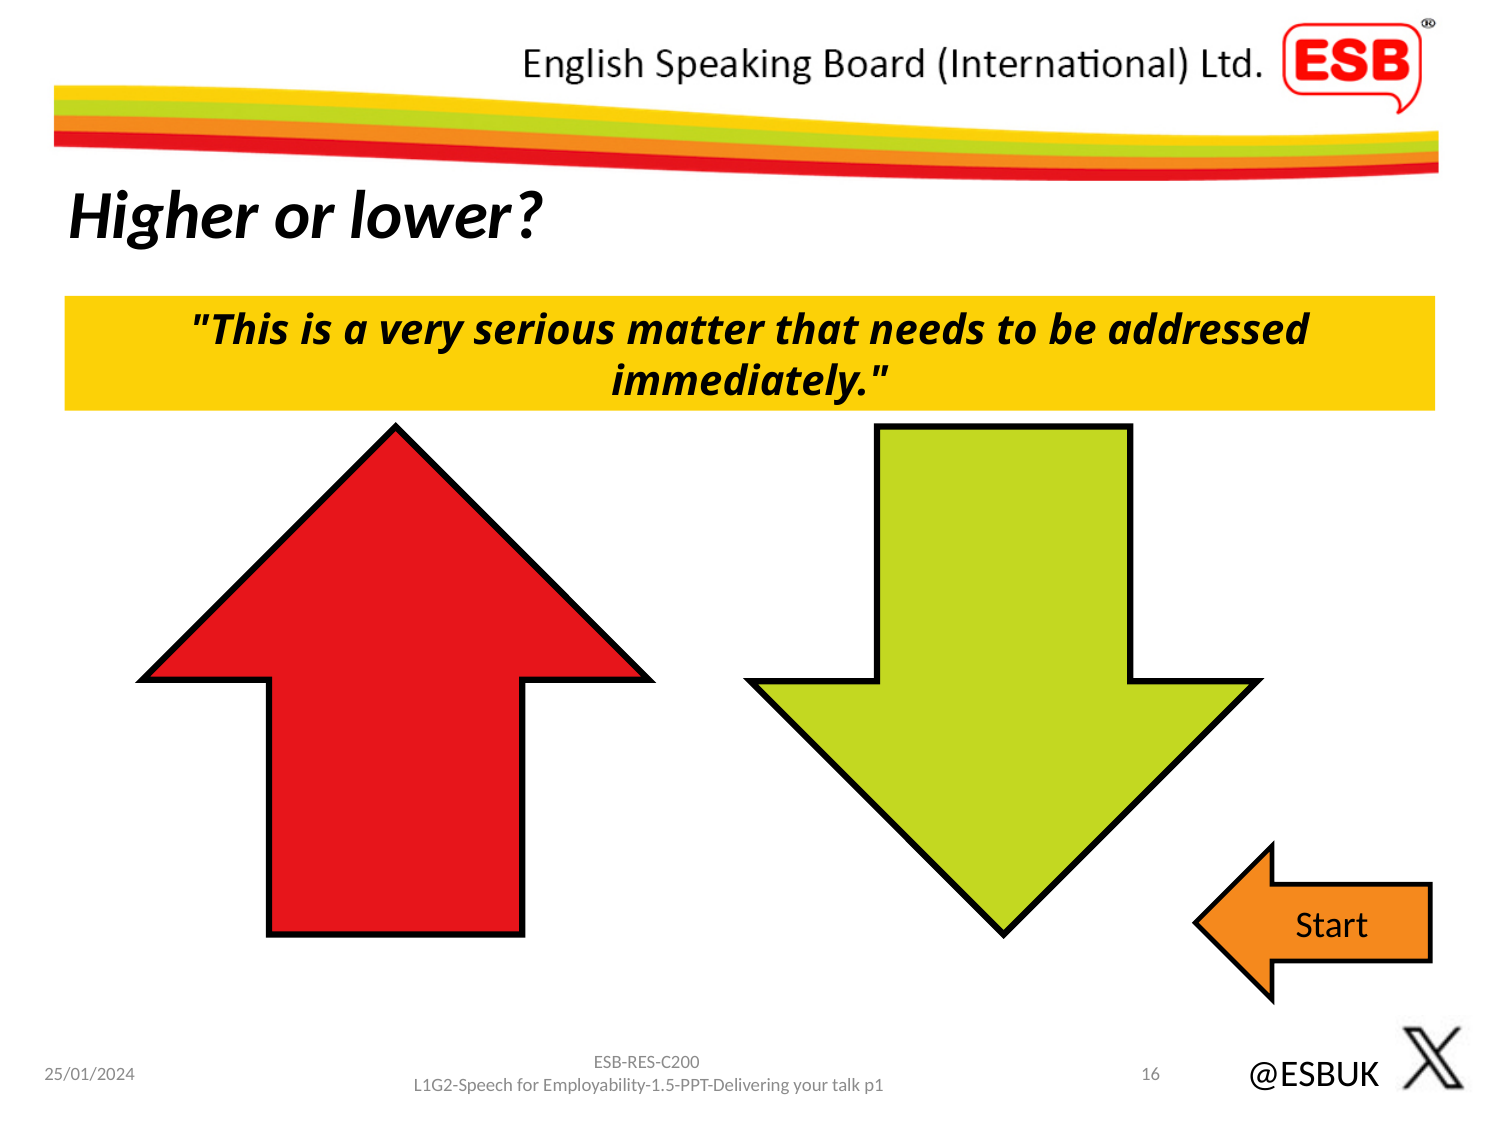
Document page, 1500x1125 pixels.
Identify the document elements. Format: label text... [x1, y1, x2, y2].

picture [1395, 1015, 1476, 1102]
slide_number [29, 1042, 367, 1103]
text_box [748, 425, 1260, 936]
text_box [140, 425, 652, 936]
text_box "This is a very serious matter that needs to be addressed immediately." [64, 295, 1436, 411]
footer ESB-RES-C200 L1G2-Speech for Employability-1.5-PPT-Delivering your talk p1 [395, 1042, 902, 1103]
slide_number 16 [930, 1042, 1176, 1103]
picture [0, 0, 1500, 189]
text_box Start [1193, 843, 1432, 1002]
title Higher or lower? [53, 168, 1347, 264]
